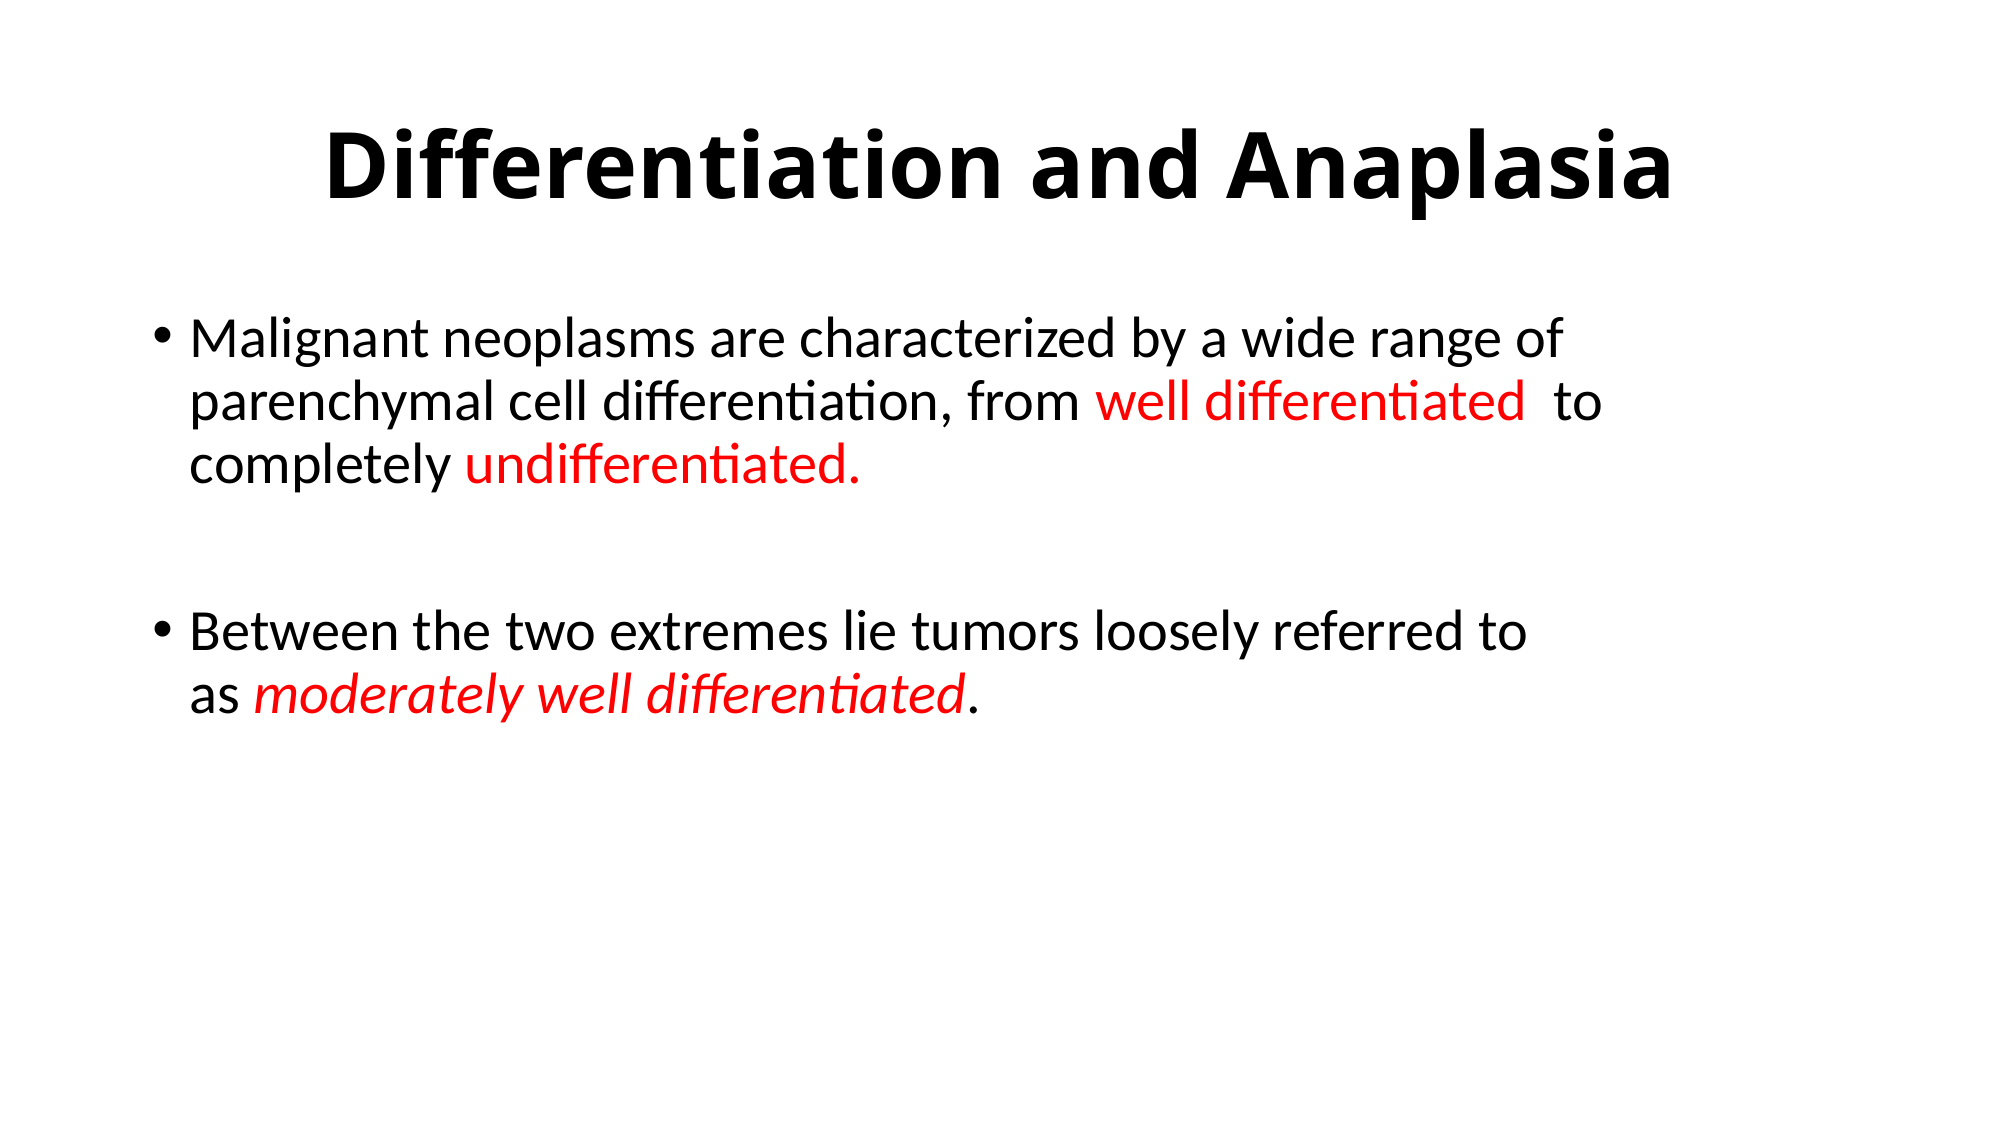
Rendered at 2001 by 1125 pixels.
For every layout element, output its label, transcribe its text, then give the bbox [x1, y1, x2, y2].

list Malignant neoplasms are characterized by a wide range of parenchymal cell differentiation, from well differentiated to completely undifferentiated. Between the two extremes lie tumors loosely referred to as moderately well differentiated. [137, 299, 1863, 1014]
title Differentiation and Anaplasia [137, 59, 1863, 278]
